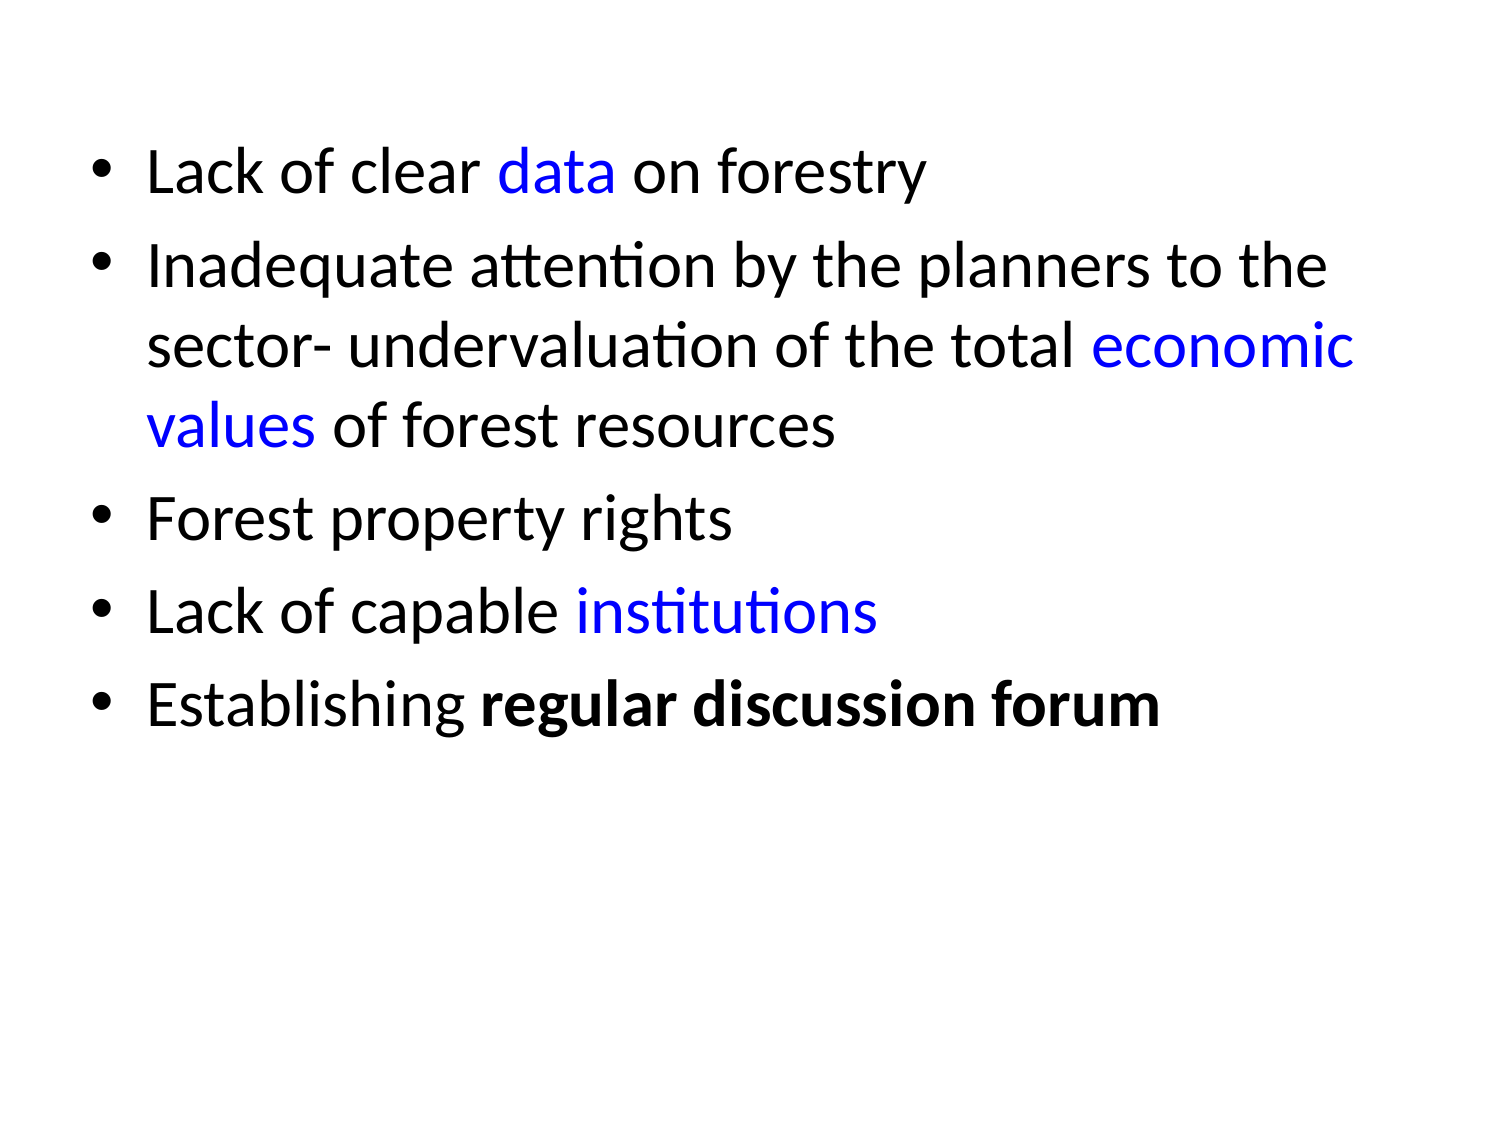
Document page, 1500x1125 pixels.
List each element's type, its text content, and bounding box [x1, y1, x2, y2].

list Lack of clear data on forestry Inadequate attention by the planners to the sector- undervaluation of the total economic values of forest resources Forest property rights Lack of capable institutions Establishing regular discussion forum [75, 119, 1425, 863]
